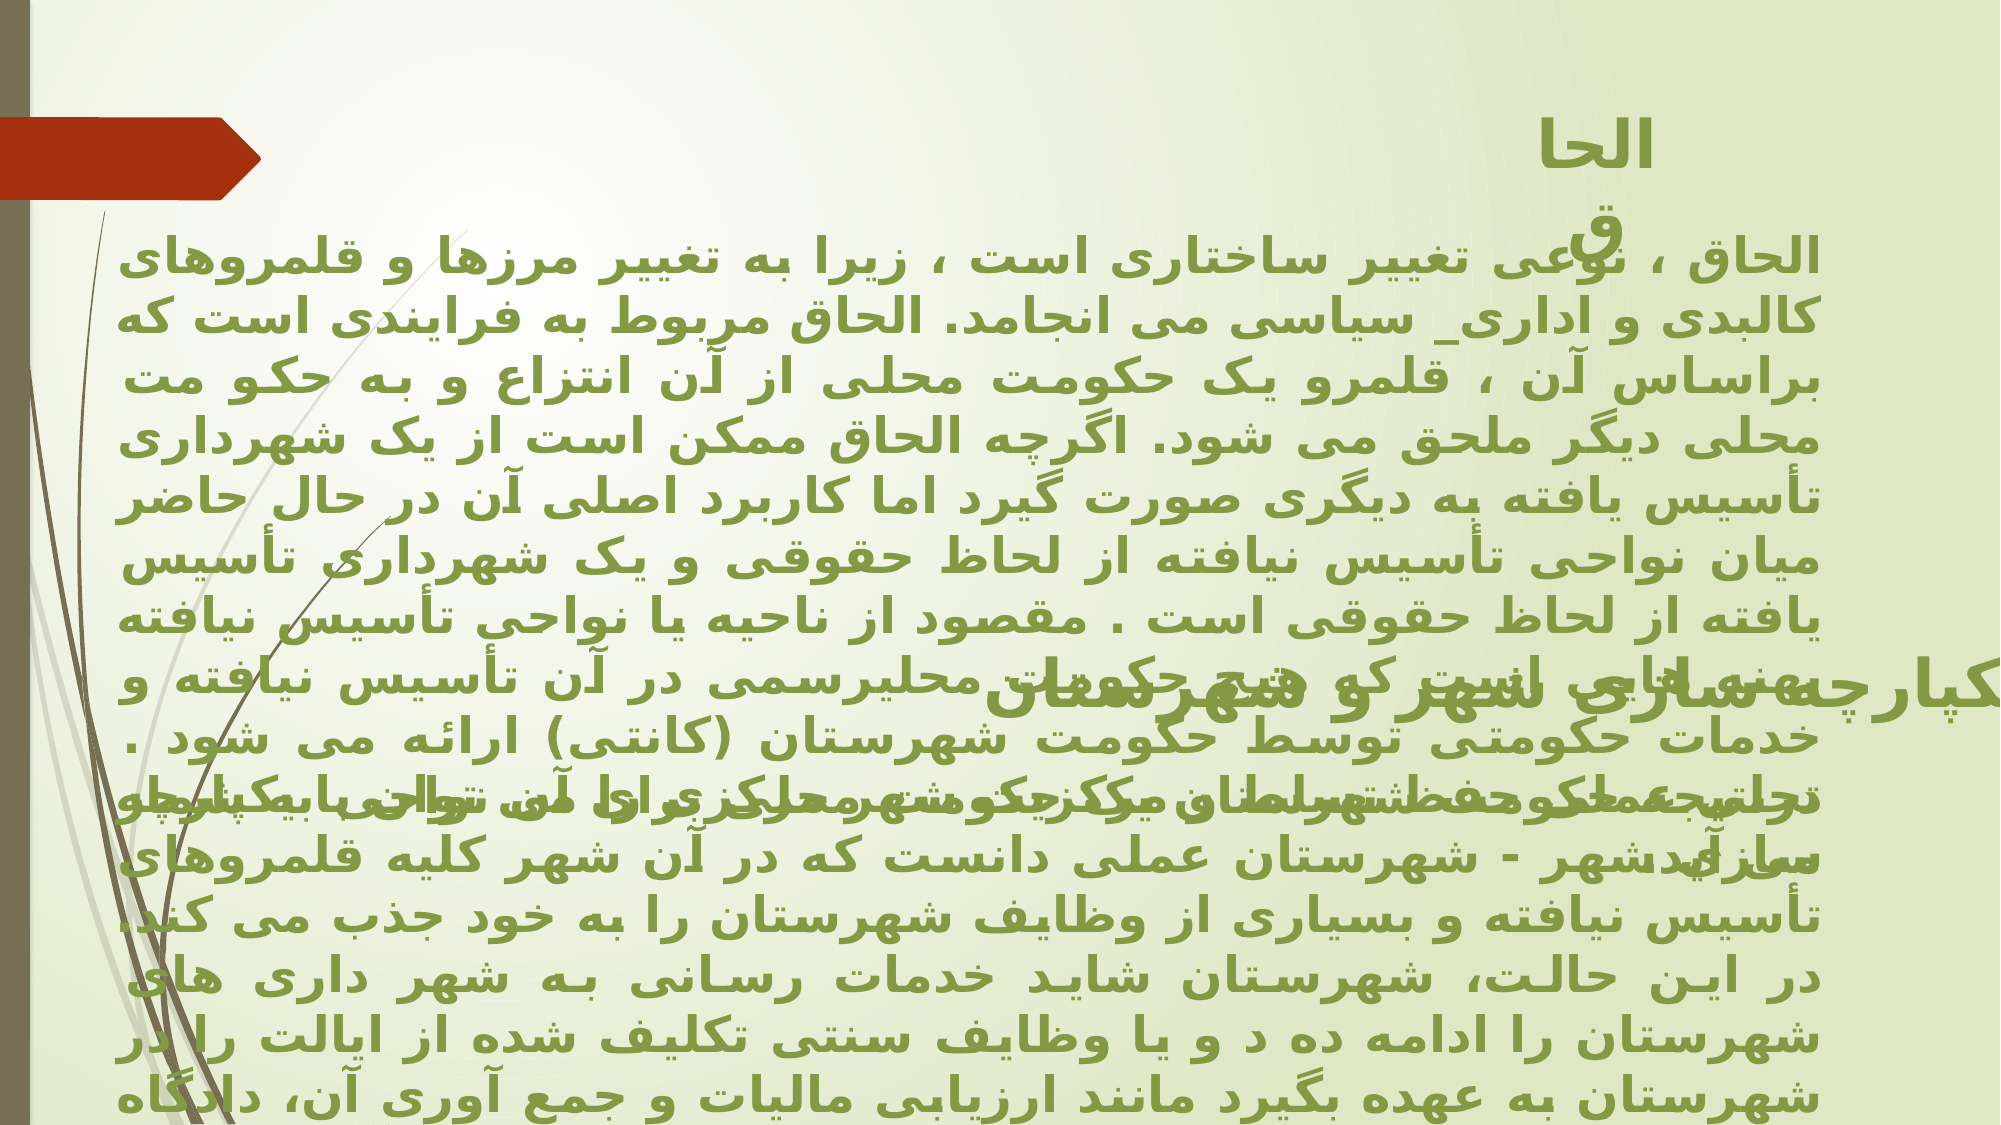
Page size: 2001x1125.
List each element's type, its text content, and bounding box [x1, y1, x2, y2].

text_box تجلی عملی حفظ تسلط و مرکزیت شهر مرکزی را می توان با یکپارچه سازی شهر - شهرستان عملی دانست که در آن شهر کلیه قلمروهای تأسیس نیافته و بسیاری از وظایف شهرستان را به خود جذب می کند. در این حالت، شهرستان شاید خدمات رسانی به شهر داری های شهرستان را ادامه ده د و یا وظایف سنتی تکلیف شده از ایالت را در شهرستان به عهده بگیرد مانند ارزیابی مالیات و جمع آوری آن، دادگاه ها، ثبت وقایع حیاتی و غیره. در یکپارچه سازی ایده آل شهر - شهرستان ، همه قلمروهای تأسیس یافته یا تأسیس نیافته به لحاظ حقوقی در یک شهر مرکزی گسترش یافته ، یکپارچه (ادغام) می شود. [100, 754, 1838, 1125]
title الحاق [1506, 94, 1687, 191]
text_box یکپارچه سازی شهر و شهرستان [969, 627, 2000, 728]
list الحاق ، نوعی تغییر ساختاری است ، زیرا به تغییر مرزها و قلمروهای کالبدی و اداری_ سیاسی می انجامد. الحاق مربوط به فرایندی است که براساس آن ، قلمرو یک حکومت محلی از آن انتزاع و به حکو مت محلی دیگر ملحق می شود. اگرچه الحاق ممکن است از یک شهرداری تأسیس یافته به دیگری صورت گیرد اما کاربرد اصلی آن در حال حاضر میان نواحی تأسیس نیافته از لحاظ حقوقی و یک شهرداری تأسیس یافته از لحاظ حقوقی است . مقصود از ناحیه یا نواحی تأسیس نیافته پهنه هایی است که هیچ حکومت محلیرسمی در آن تأسیس نیافته و خدمات حکومتی توسط حکومت شهرستان (کانتی) ارائه می شود . درنتیجه حکومت شهرستان یک حکومت محلی برای آن نواحی به شمار می آید. [100, 215, 1838, 603]
